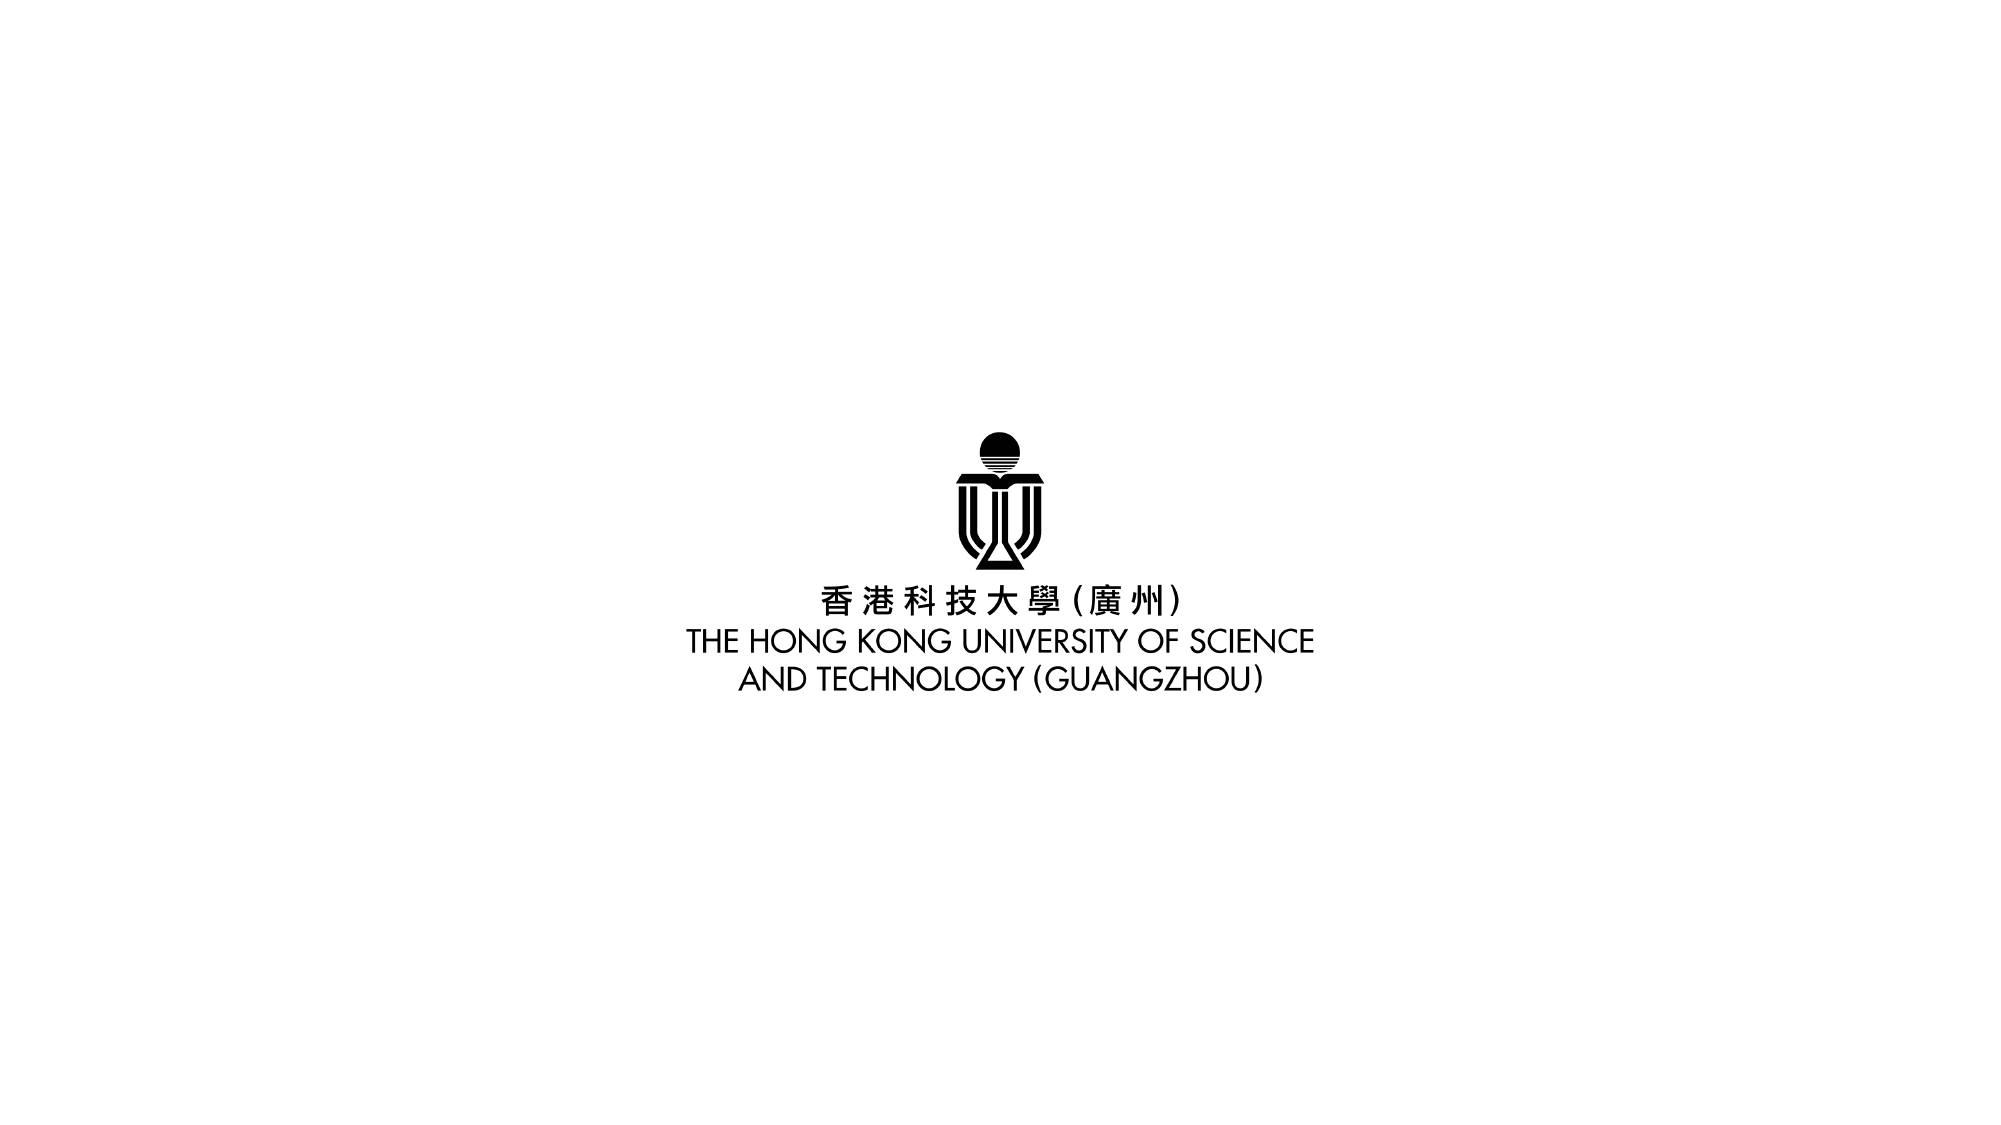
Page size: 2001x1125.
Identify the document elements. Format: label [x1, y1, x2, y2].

picture [685, 431, 1314, 694]
